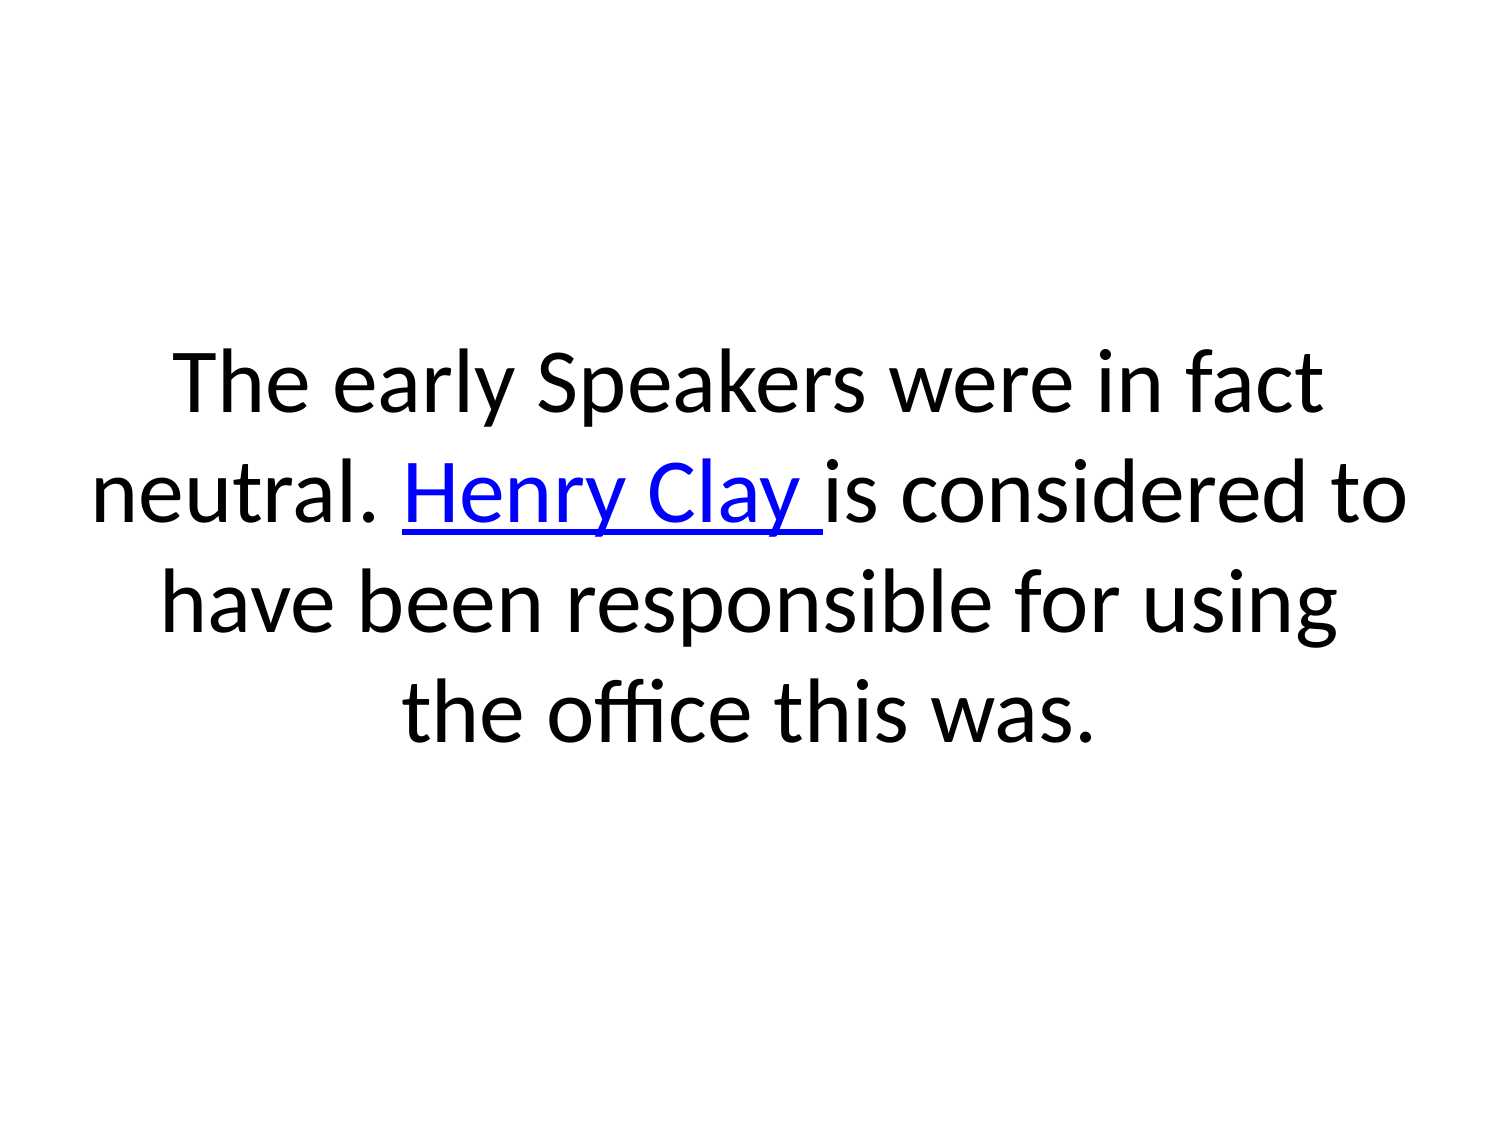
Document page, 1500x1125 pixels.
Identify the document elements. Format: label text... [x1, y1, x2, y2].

title The early Speakers were in fact neutral. Henry Clay is considered to have been responsible for using the office this was. [74, 44, 1426, 1038]
